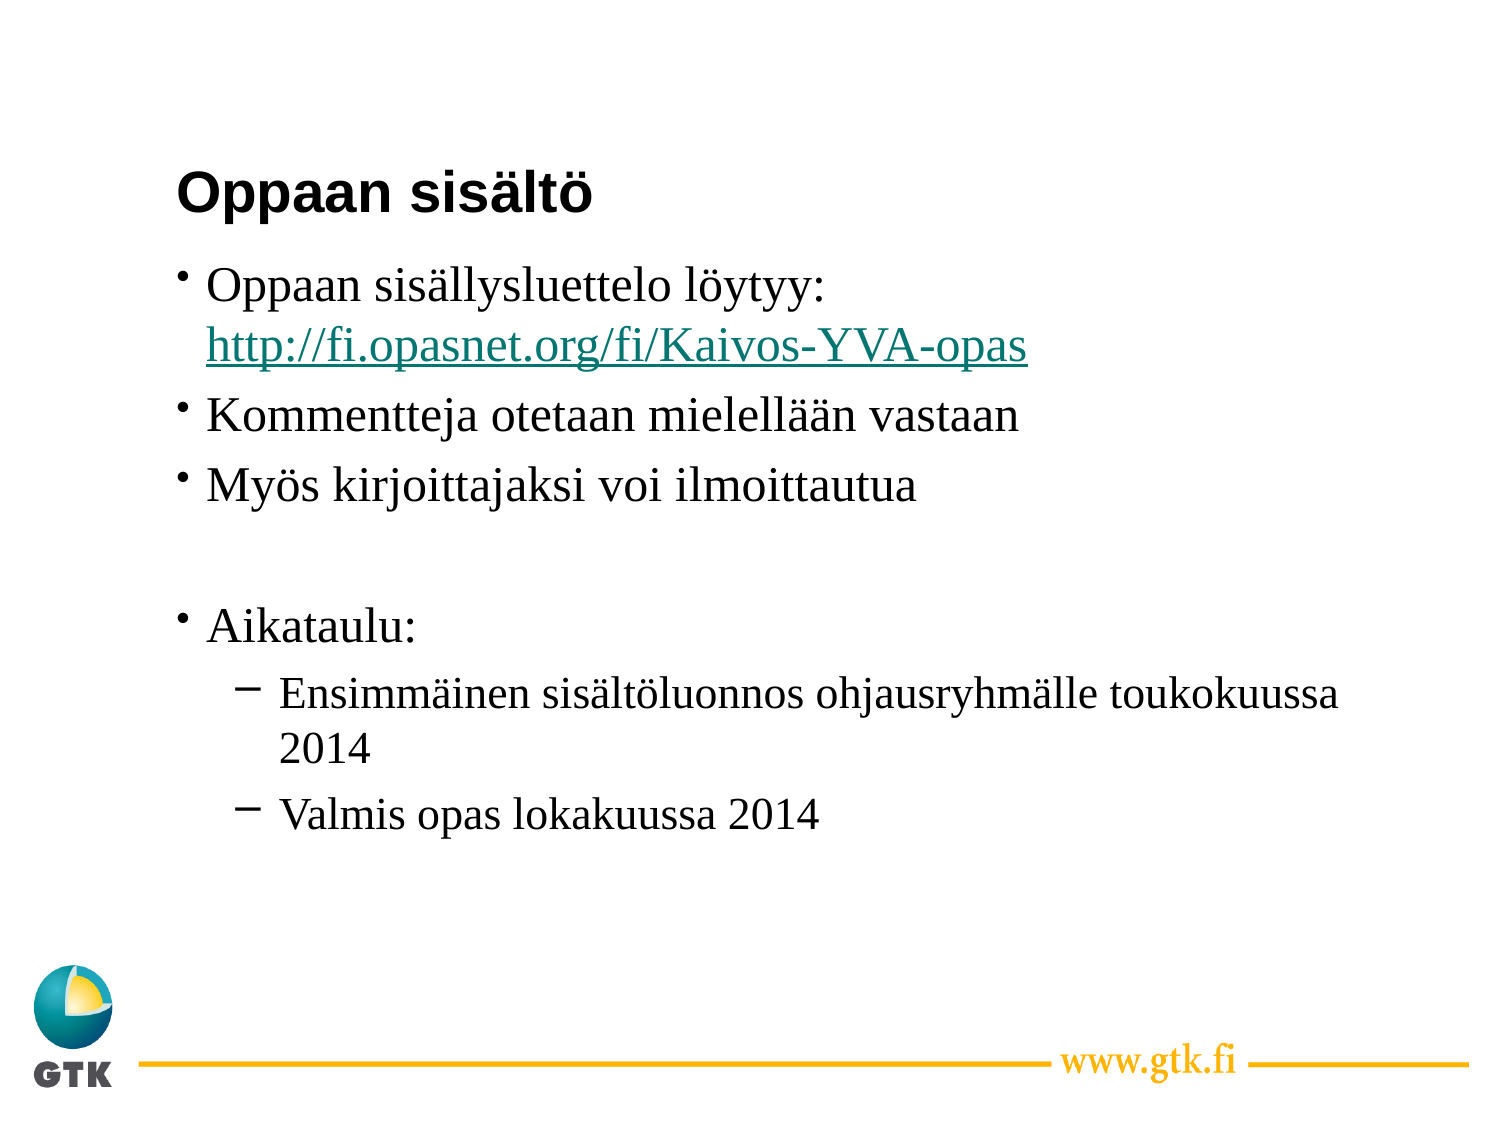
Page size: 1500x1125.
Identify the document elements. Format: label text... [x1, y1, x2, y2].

picture [131, 1032, 1478, 1092]
picture [28, 952, 118, 1094]
title Oppaan sisältö [161, 31, 1448, 232]
list Oppaan sisällysluettelo löytyy: http://fi.opasnet.org/fi/Kaivos-YVA-opas Kommentteja otetaan mielellään vastaan Myös kirjoittajaksi voi ilmoittautua Aikataulu: Ensimmäinen sisältöluonnos ohjausryhmälle toukokuussa 2014 Valmis opas lokakuussa 2014 [161, 243, 1448, 1000]
